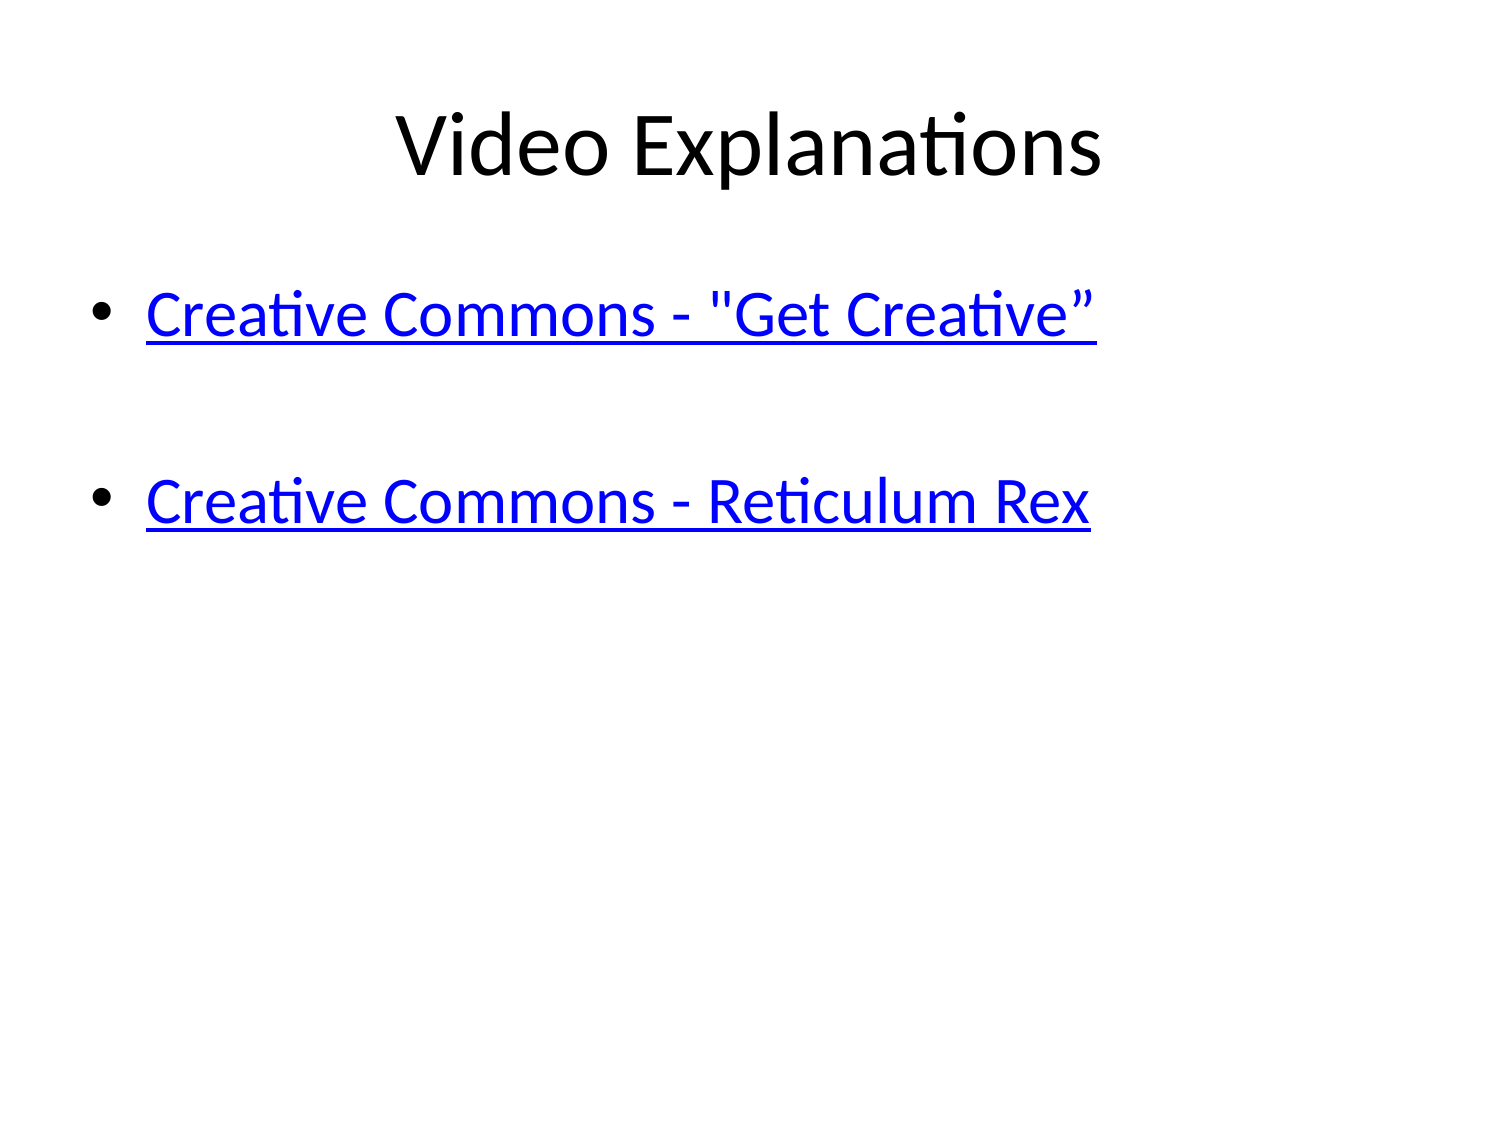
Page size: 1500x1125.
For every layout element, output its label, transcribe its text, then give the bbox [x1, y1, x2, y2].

title Video Explanations [75, 45, 1425, 233]
list Creative Commons - "Get Creative” Creative Commons - Reticulum Rex [75, 262, 1425, 1005]
